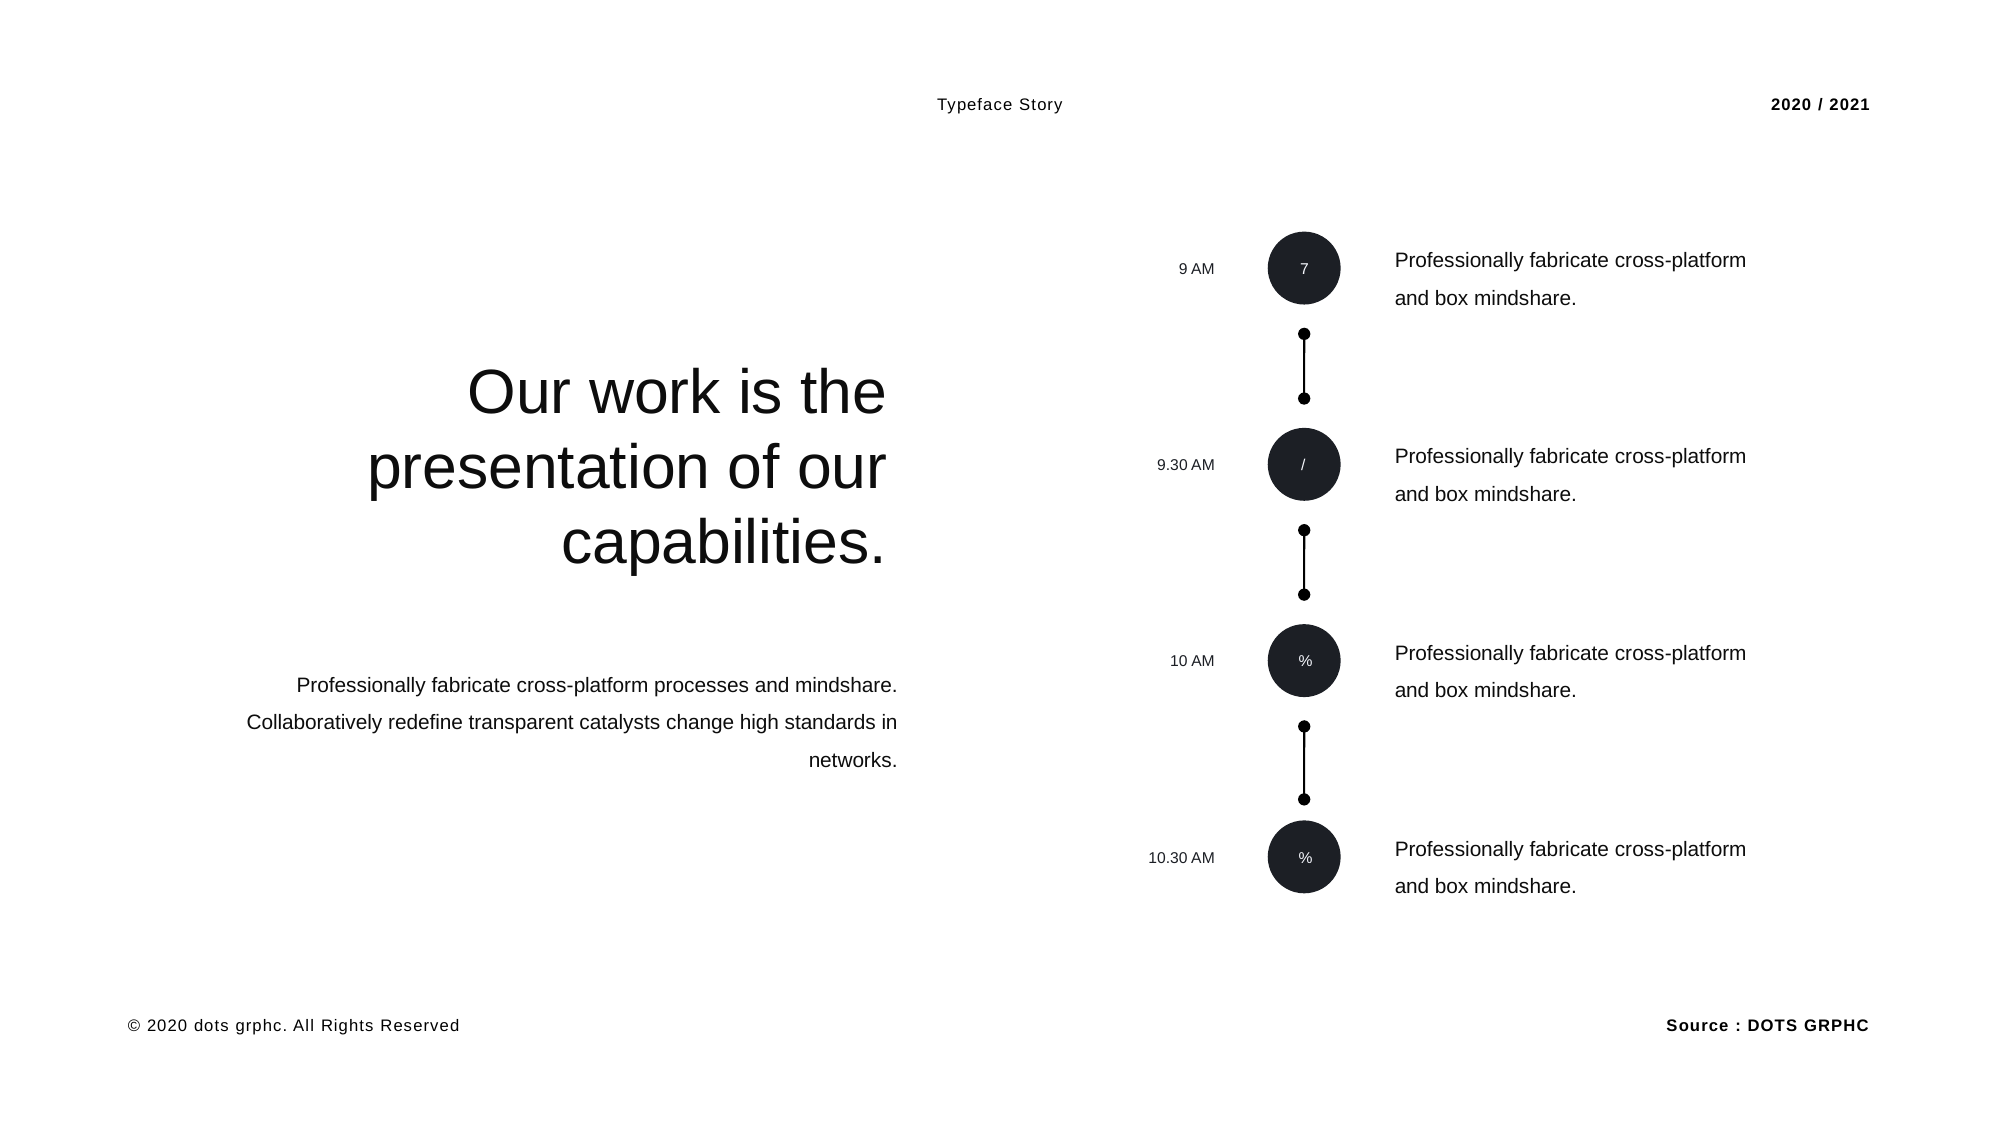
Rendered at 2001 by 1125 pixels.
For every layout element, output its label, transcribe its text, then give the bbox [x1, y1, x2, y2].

text_box [1267, 820, 1341, 894]
text_box © 2020 dots grphc. All Rights Reserved [113, 1007, 490, 1043]
text_box [1297, 327, 1311, 405]
text_box [1297, 523, 1311, 601]
text_box Professionally fabricate cross-platform and box mindshare. [1394, 430, 1747, 506]
text_box 9.30 AM [1156, 454, 1215, 474]
text_box [1297, 720, 1311, 806]
text_box Professionally fabricate cross-platform processes and mindshare. Collaboratively redefine transparent catalysts change high standards in networks. [246, 659, 898, 772]
text_box 9 AM [1178, 258, 1215, 278]
text_box Source : DOTS GRPHC [1538, 1007, 1884, 1042]
text_box Our work is the presentation of our capabilities. [366, 351, 888, 576]
text_box [1267, 427, 1341, 501]
text_box [1267, 231, 1341, 305]
text_box 10.30 AM [1148, 847, 1215, 867]
text_box [1267, 624, 1341, 698]
text_box Professionally fabricate cross-platform and box mindshare. [1394, 234, 1747, 309]
text_box % [1298, 651, 1313, 671]
text_box Professionally fabricate cross-platform and box mindshare. [1394, 626, 1747, 702]
text_box / [1301, 454, 1306, 474]
text_box 2020 / 2021 [1688, 86, 1885, 122]
text_box 10 AM [1169, 651, 1215, 671]
text_box % [1298, 847, 1313, 867]
text_box Professionally fabricate cross-platform and box mindshare. [1394, 822, 1747, 898]
text_box Typeface Story [881, 86, 1119, 122]
text_box 7 [1300, 258, 1309, 278]
